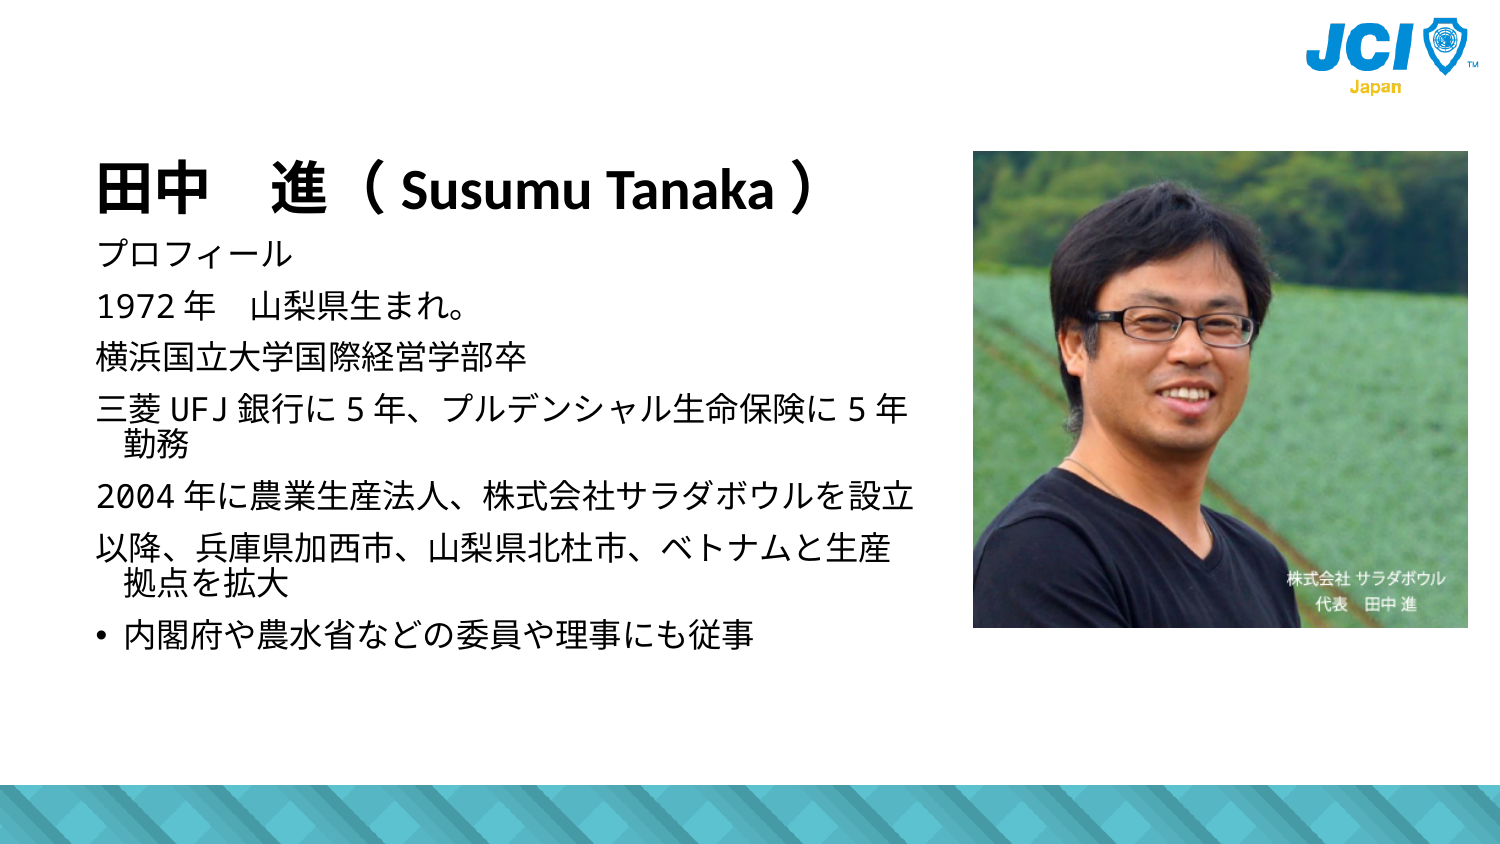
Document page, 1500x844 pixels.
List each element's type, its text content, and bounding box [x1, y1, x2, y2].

picture [0, 0, 1500, 844]
list 田中 進（Susumu Tanaka） プロフィール 1972年 山梨県生まれ。 横浜国立大学国際経営学部卒 三菱UFJ銀行に5年、プルデンシャル生命保険に5年勤務 2004年に農業生産法人、株式会社サラダボウルを設立 以降、兵庫県加西市、山梨県北杜市、ベトナムと生産拠点を拡大 内閣府や農水省などの委員や理事にも従事 [80, 152, 932, 697]
